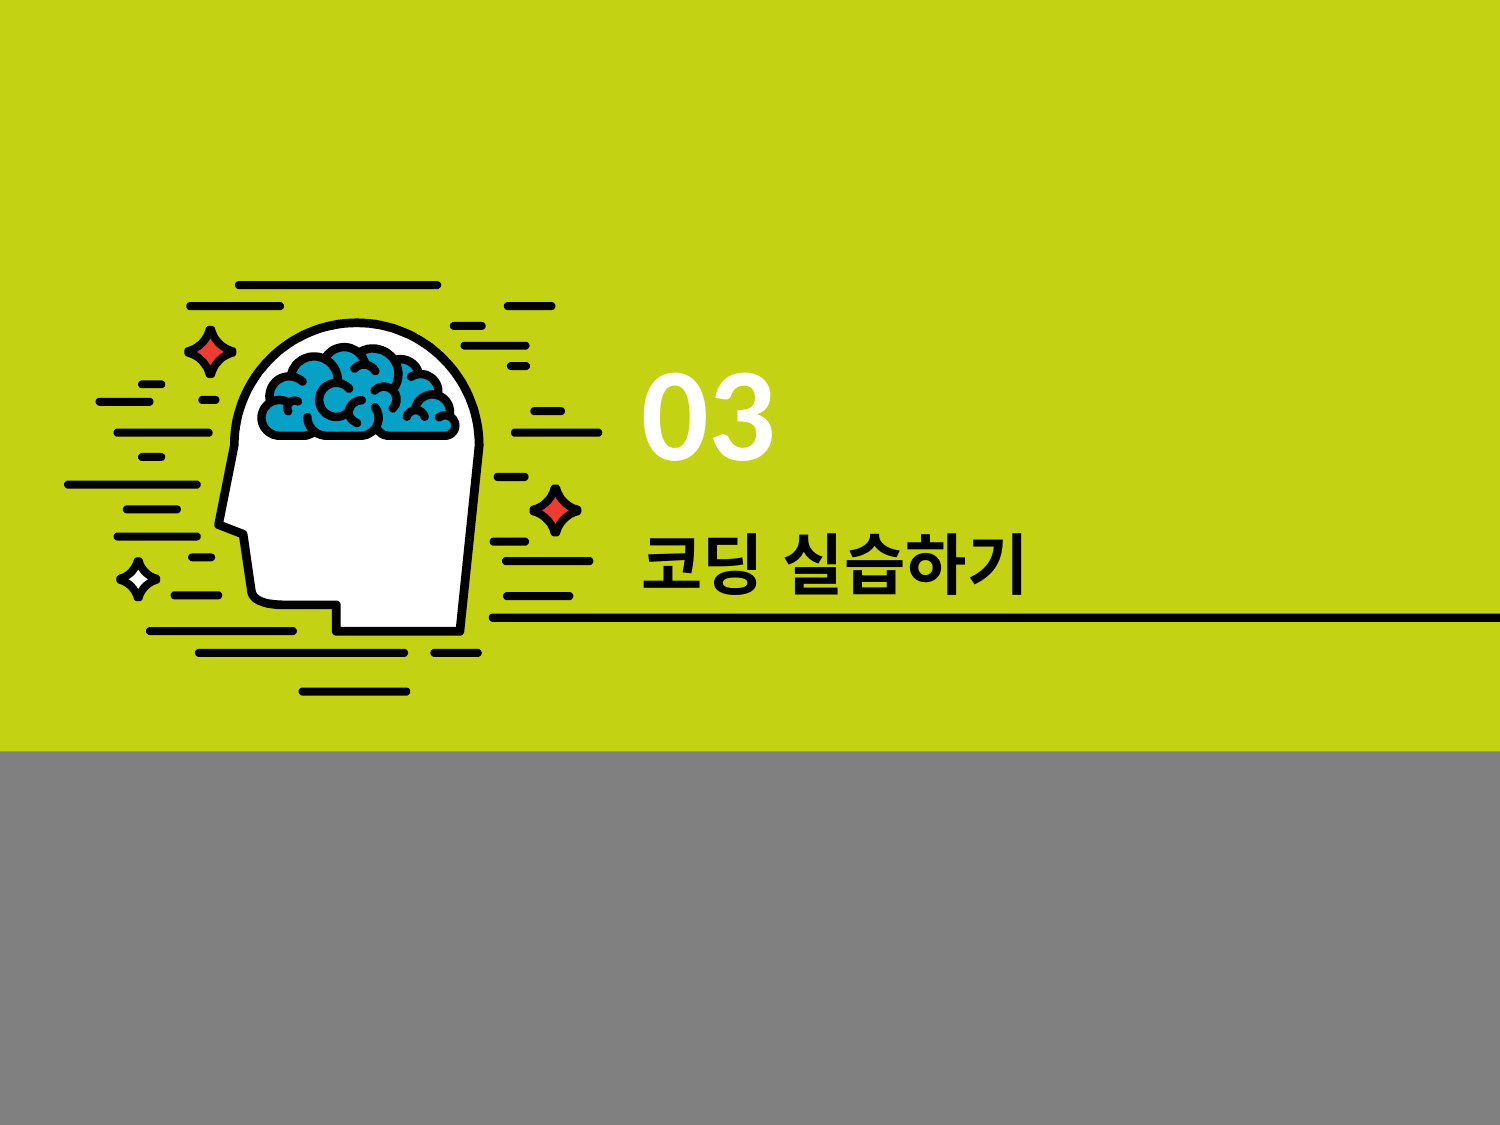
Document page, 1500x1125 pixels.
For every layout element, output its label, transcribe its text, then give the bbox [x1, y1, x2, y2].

list 03 [626, 319, 1134, 495]
list 코딩 실습하기 [626, 515, 1500, 612]
